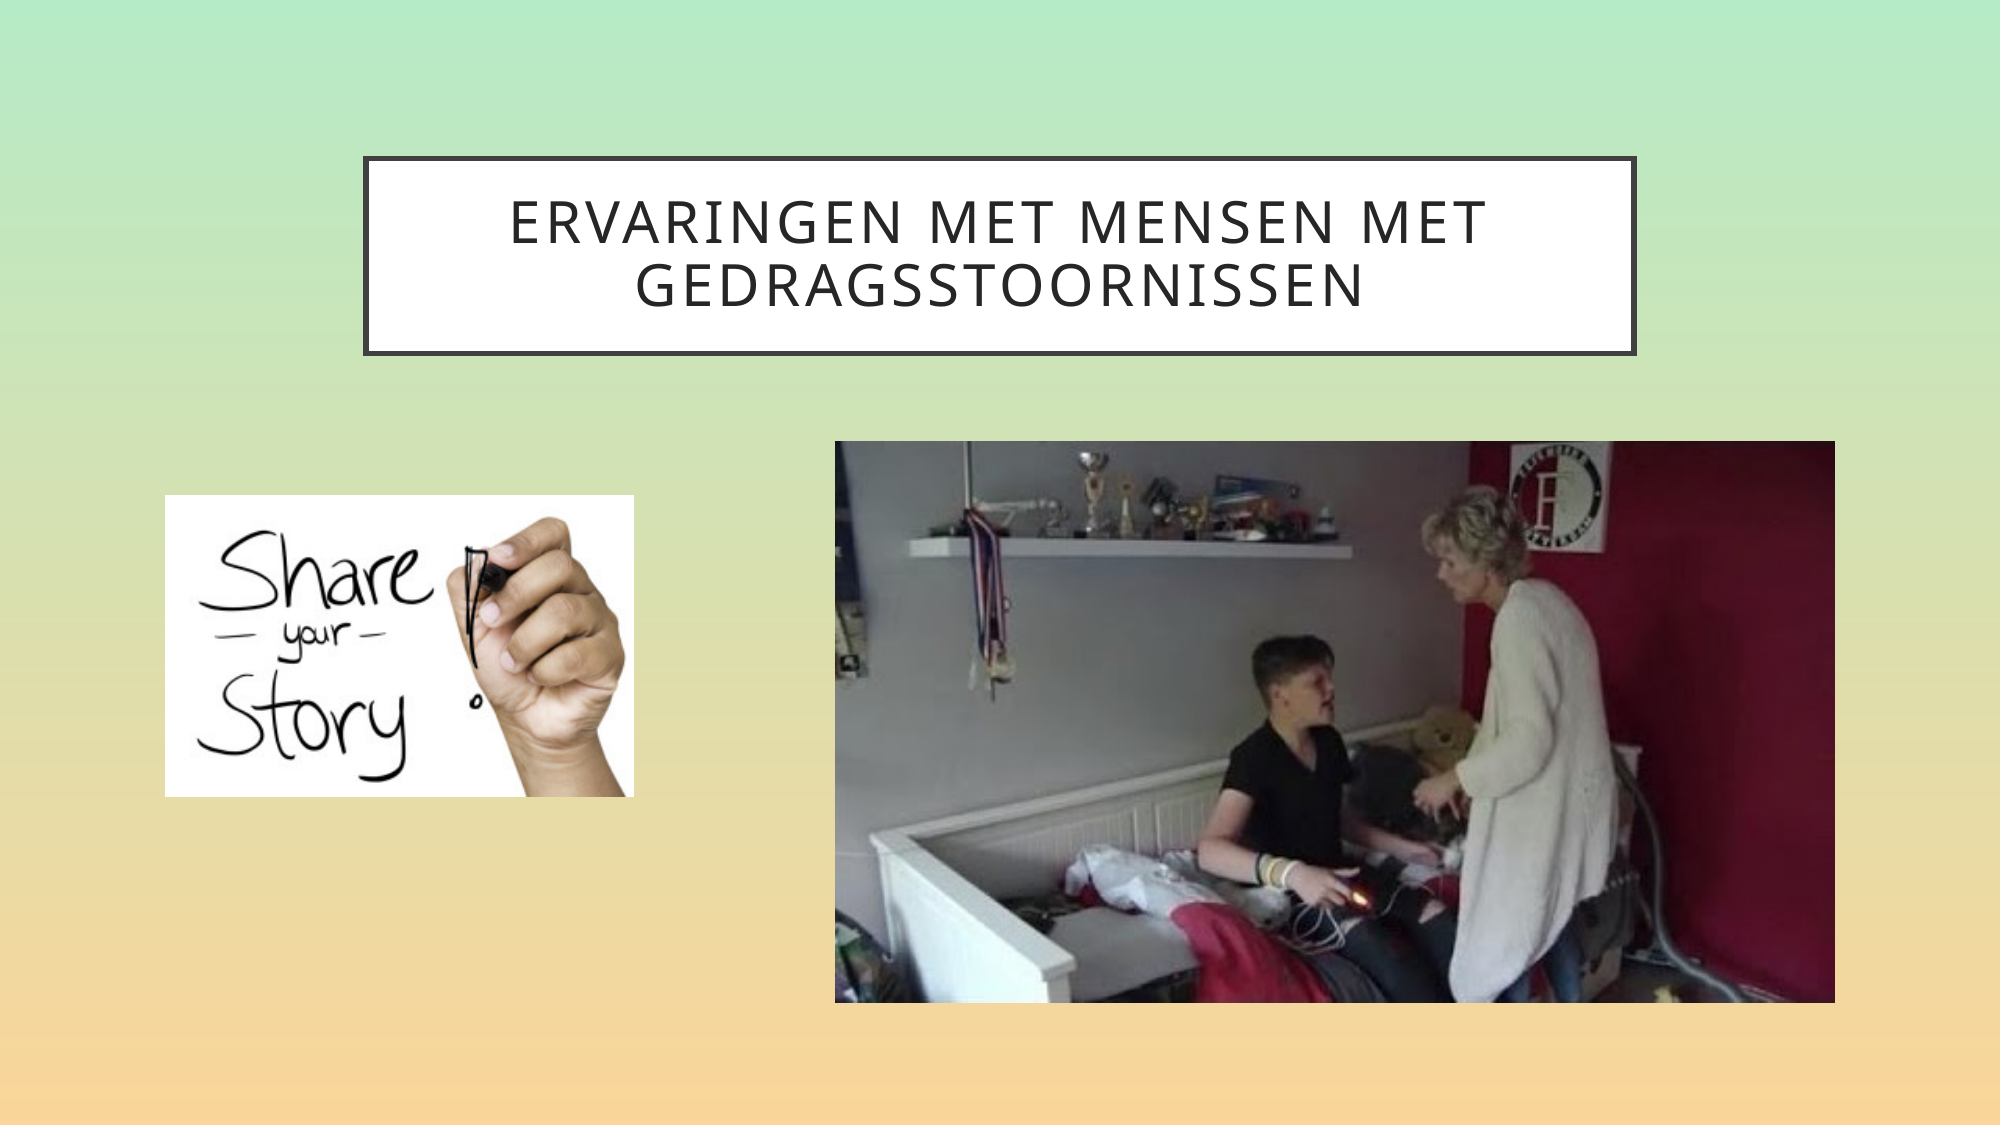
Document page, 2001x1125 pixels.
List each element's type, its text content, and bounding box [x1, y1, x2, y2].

picture [164, 495, 634, 797]
title Ervaringen met mensen met gedragsstoornissen [363, 156, 1637, 356]
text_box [834, 440, 1835, 1004]
